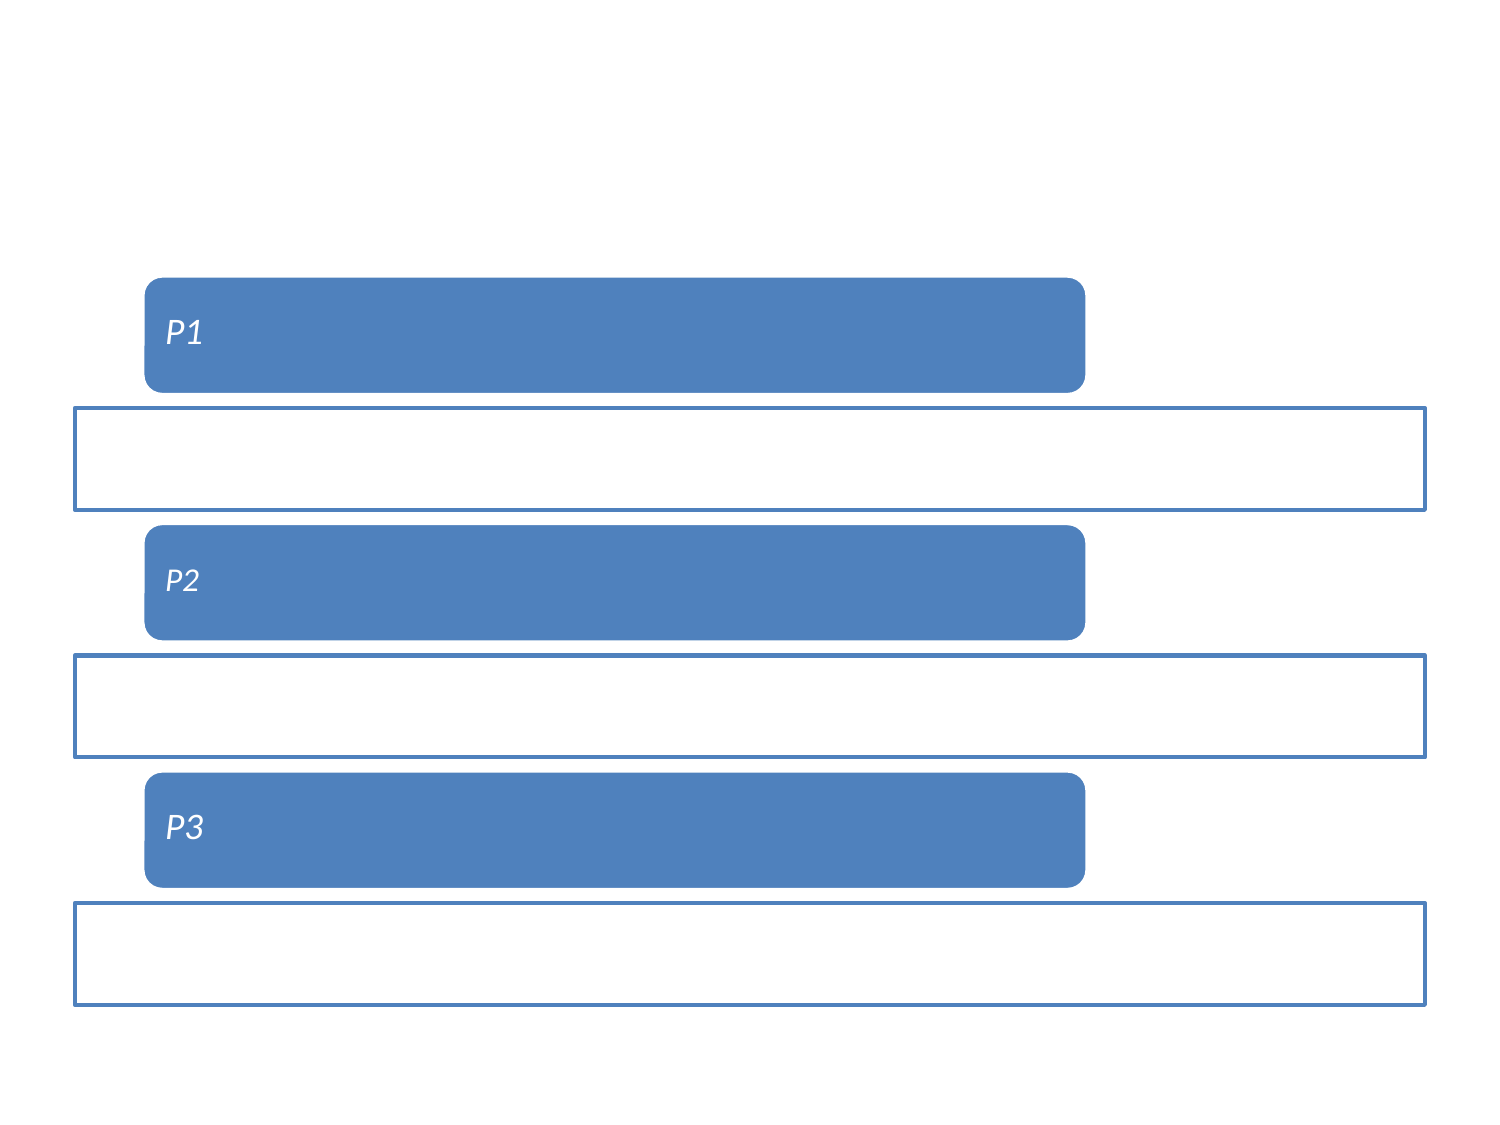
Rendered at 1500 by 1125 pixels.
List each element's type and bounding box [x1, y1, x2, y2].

list [74, 262, 1426, 1006]
